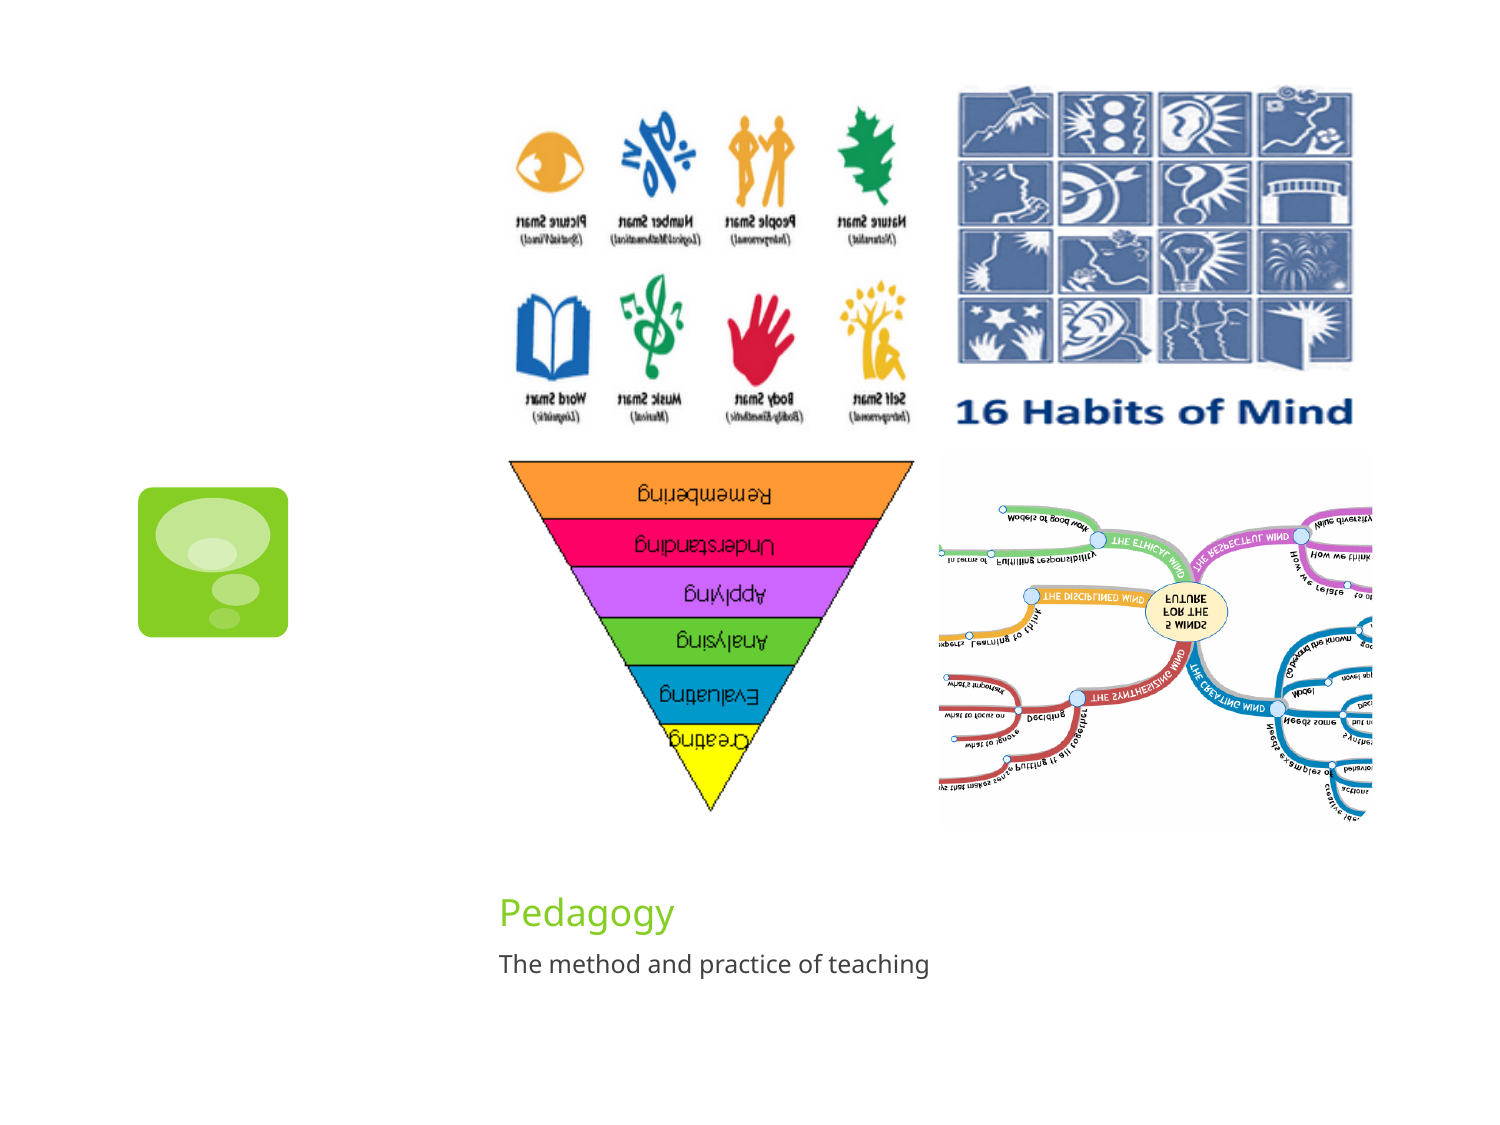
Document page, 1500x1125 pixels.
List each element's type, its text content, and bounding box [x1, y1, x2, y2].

picture [938, 451, 1373, 827]
picture [938, 71, 1373, 447]
title Pedagogy [483, 829, 1373, 941]
picture [495, 71, 930, 447]
picture [1347, 718, 1373, 734]
list The method and practice of teaching [483, 941, 1373, 1045]
picture [495, 451, 930, 827]
